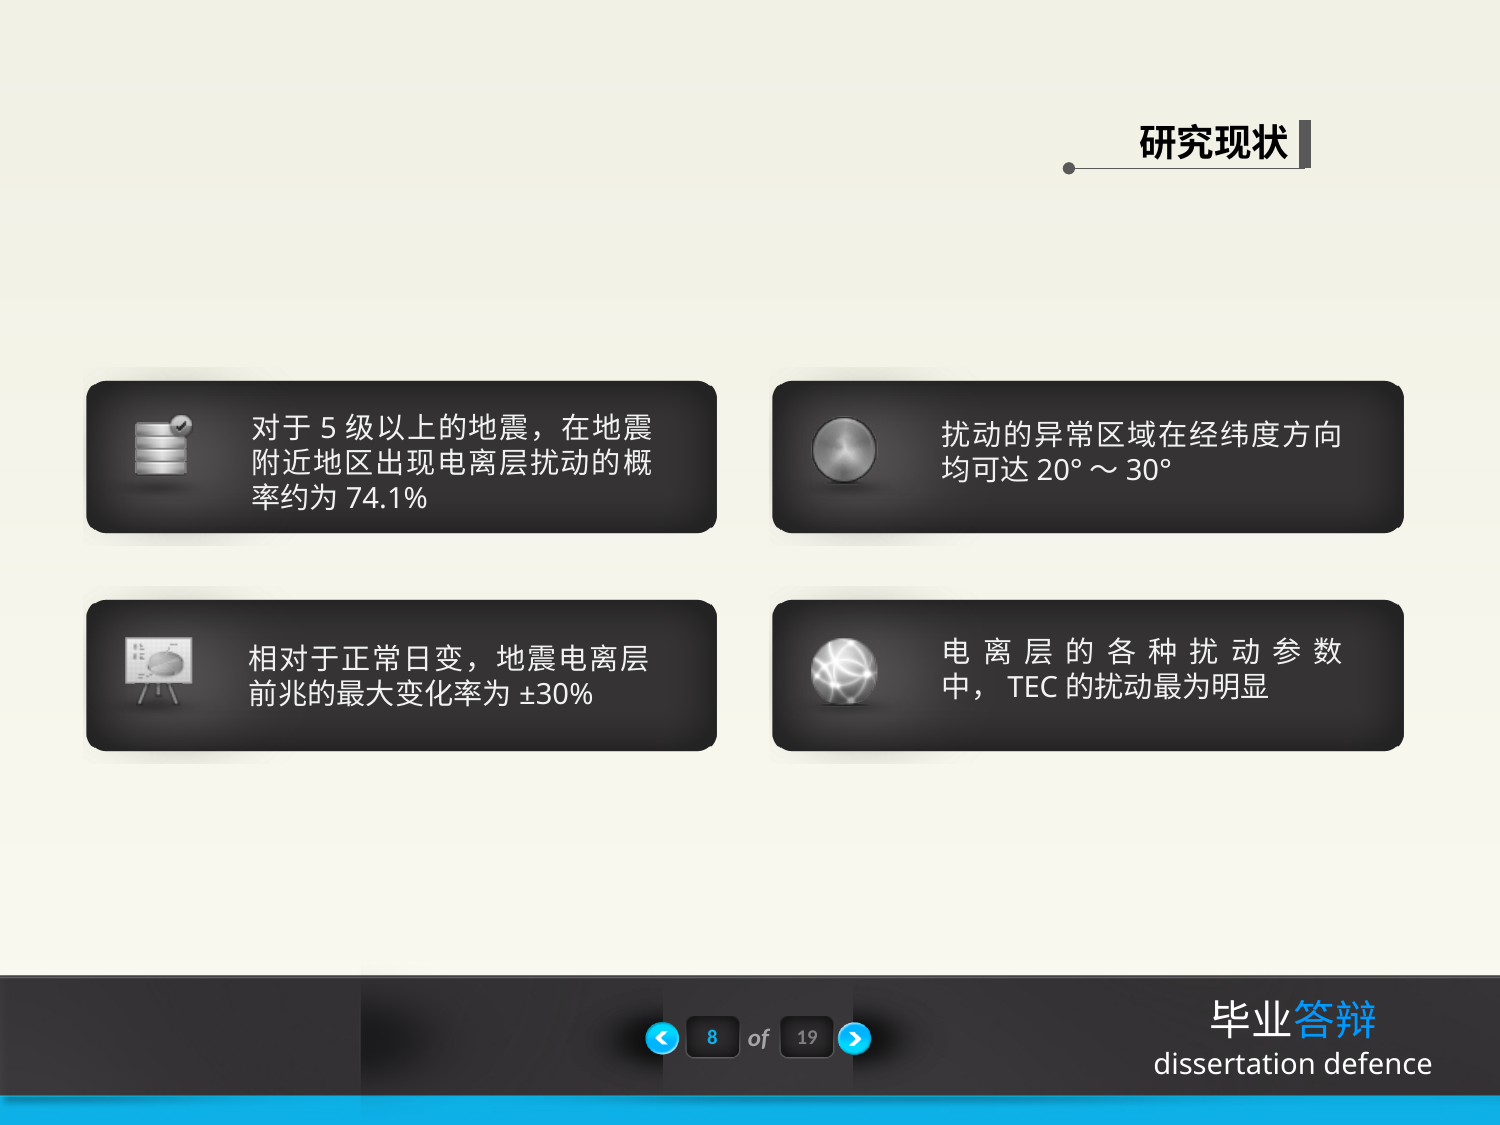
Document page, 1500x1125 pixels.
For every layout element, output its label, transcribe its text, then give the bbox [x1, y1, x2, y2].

text_box 研究现状 [1124, 112, 1305, 167]
text_box 毕业答辩 dissertation defence [1080, 998, 1500, 1088]
picture [0, 0, 1500, 1096]
text_box of [747, 1014, 773, 1059]
